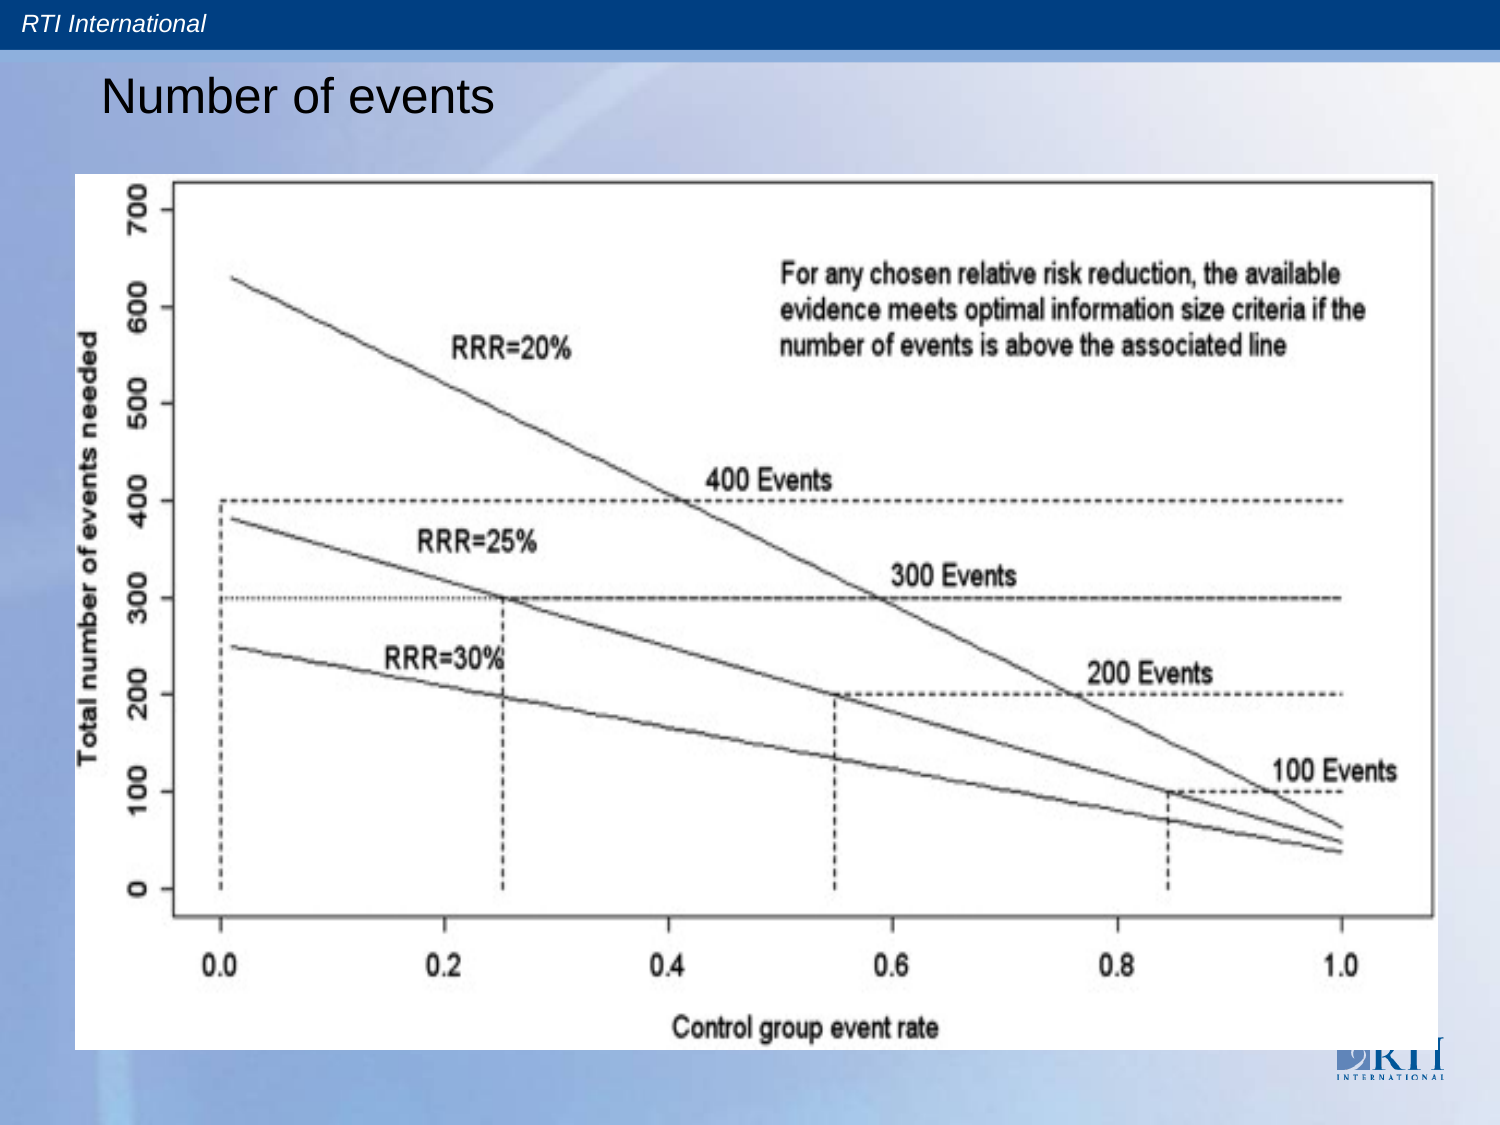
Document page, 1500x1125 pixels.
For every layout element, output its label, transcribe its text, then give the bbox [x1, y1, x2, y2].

picture [0, 63, 1500, 1125]
list Number of events [87, 56, 1426, 173]
